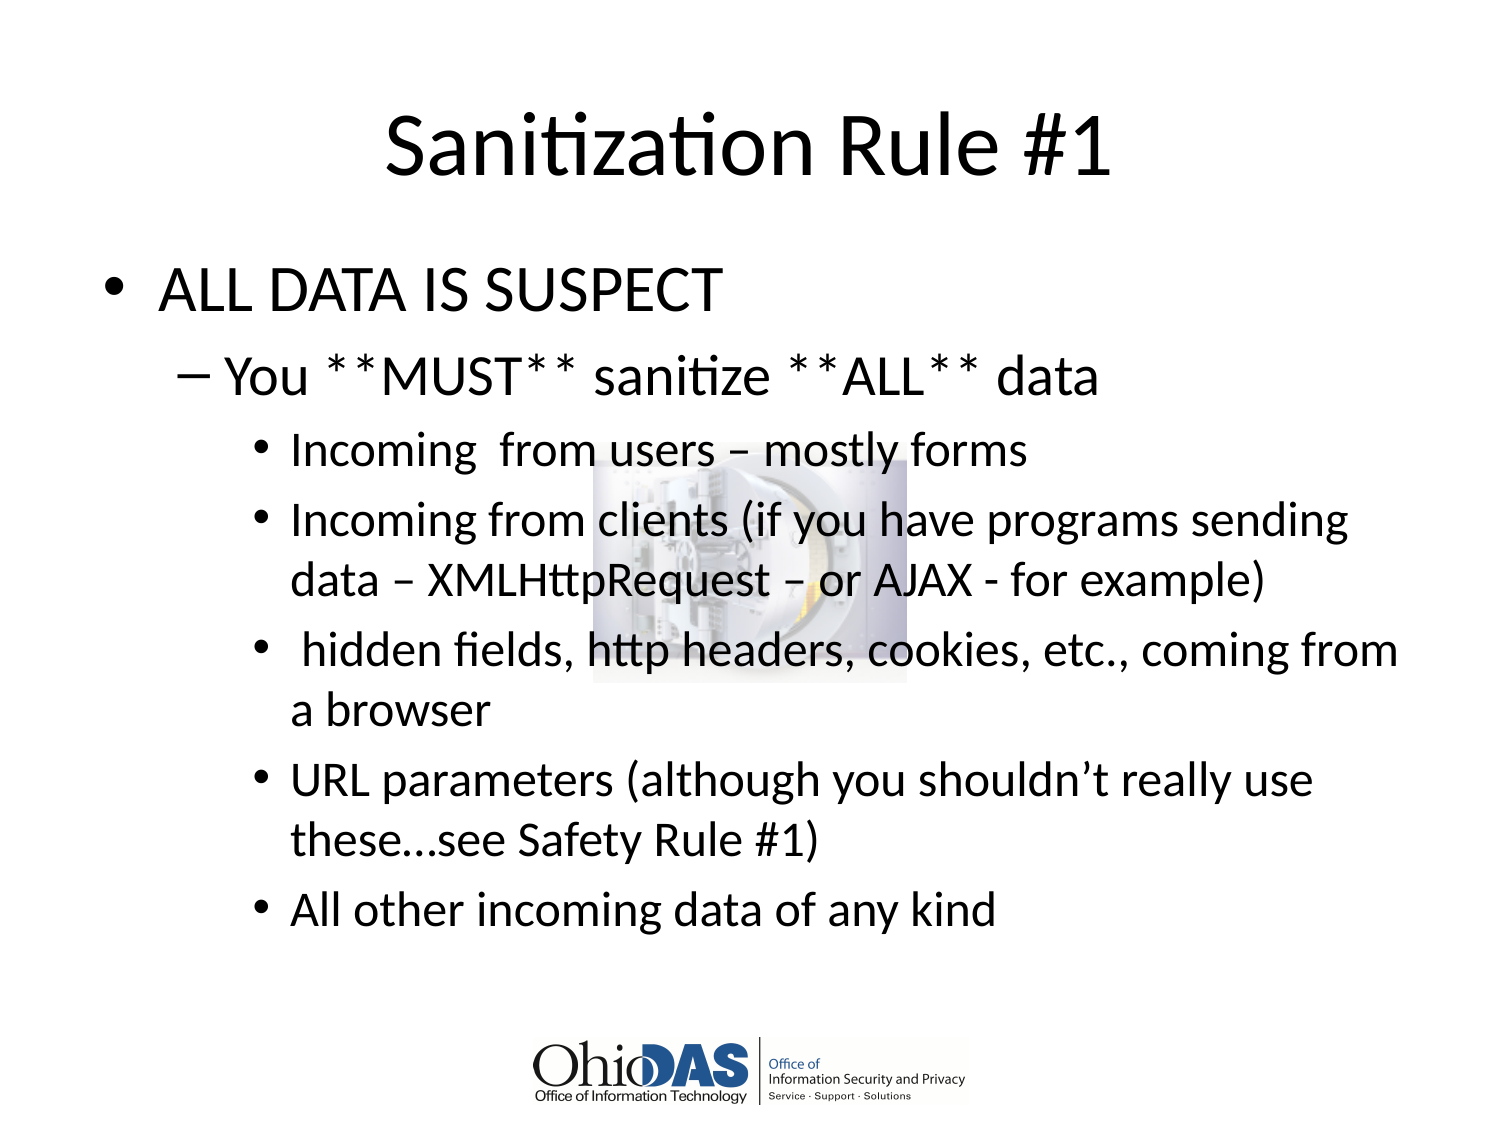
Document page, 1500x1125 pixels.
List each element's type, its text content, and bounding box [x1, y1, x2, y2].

list ALL DATA IS SUSPECT You **MUST** sanitize **ALL** data Incoming from users – mostly forms Incoming from clients (if you have programs sending data – XMLHttpRequest – or AJAX - for example) hidden fields, http headers, cookies, etc., coming from a browser URL parameters (although you shouldn’t really use these…see Safety Rule #1) All other incoming data of any kind [87, 237, 1425, 1013]
title Sanitization Rule #1 [75, 45, 1425, 233]
picture [533, 1037, 969, 1105]
